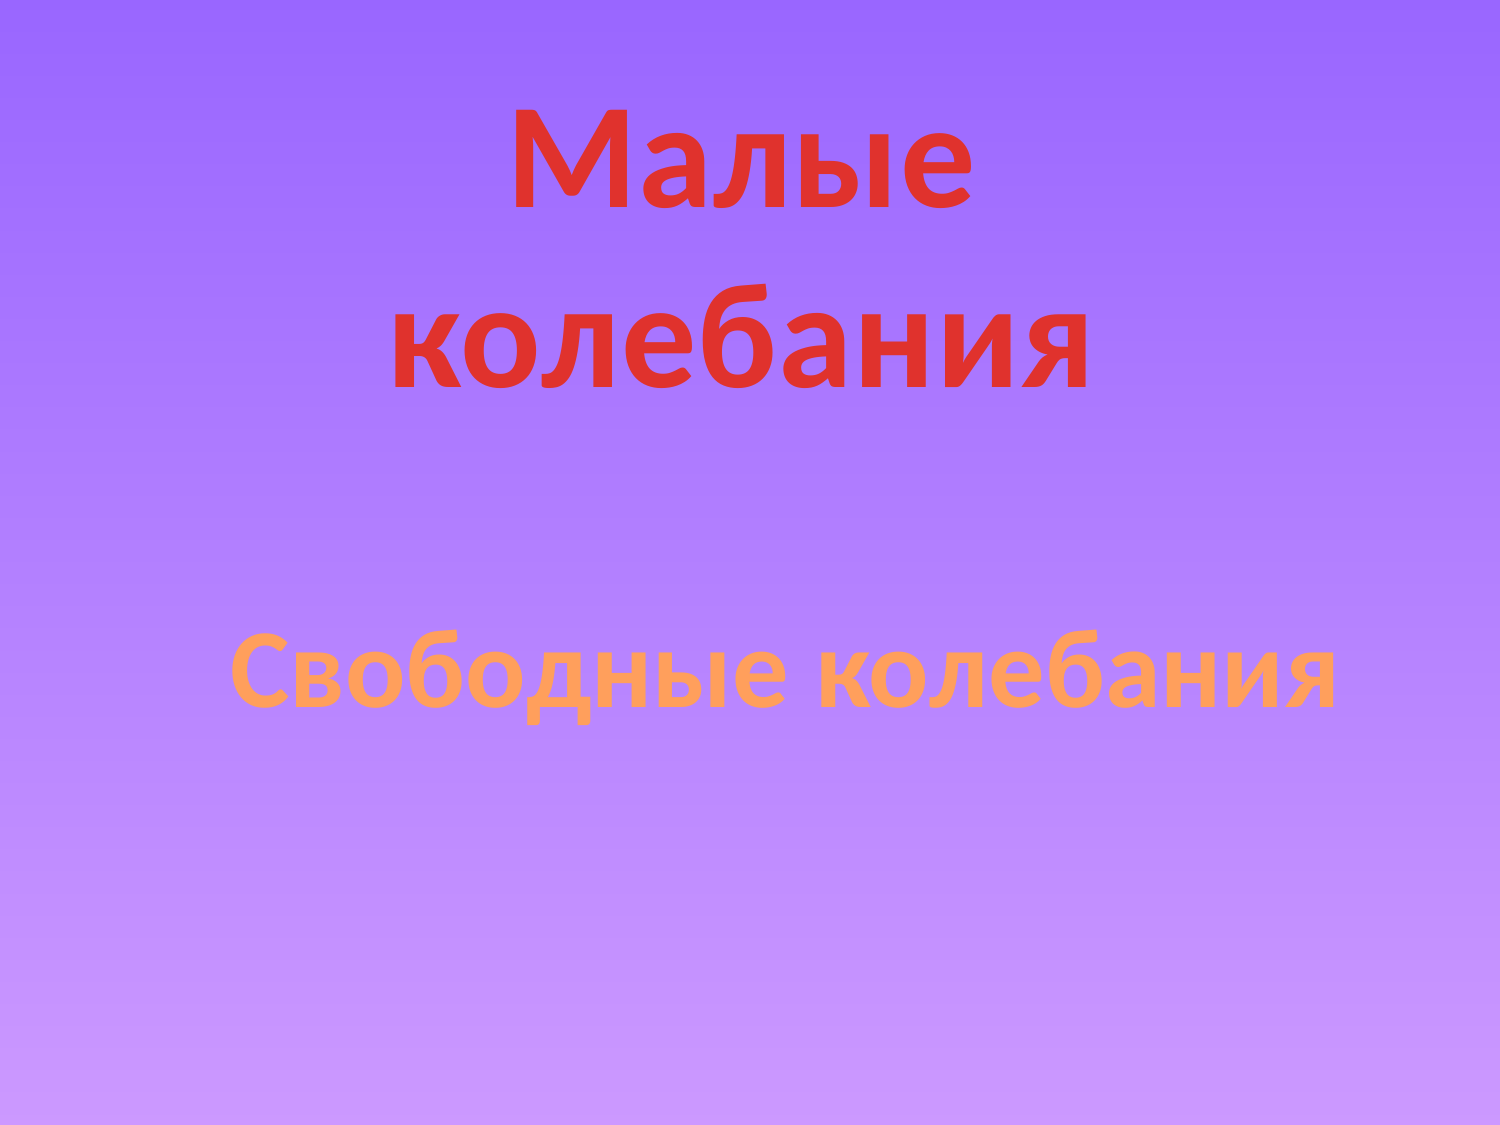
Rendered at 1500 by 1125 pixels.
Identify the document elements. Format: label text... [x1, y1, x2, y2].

text_box Свободные колебания [215, 587, 1357, 738]
text_box Малые колебания [225, 49, 1259, 425]
